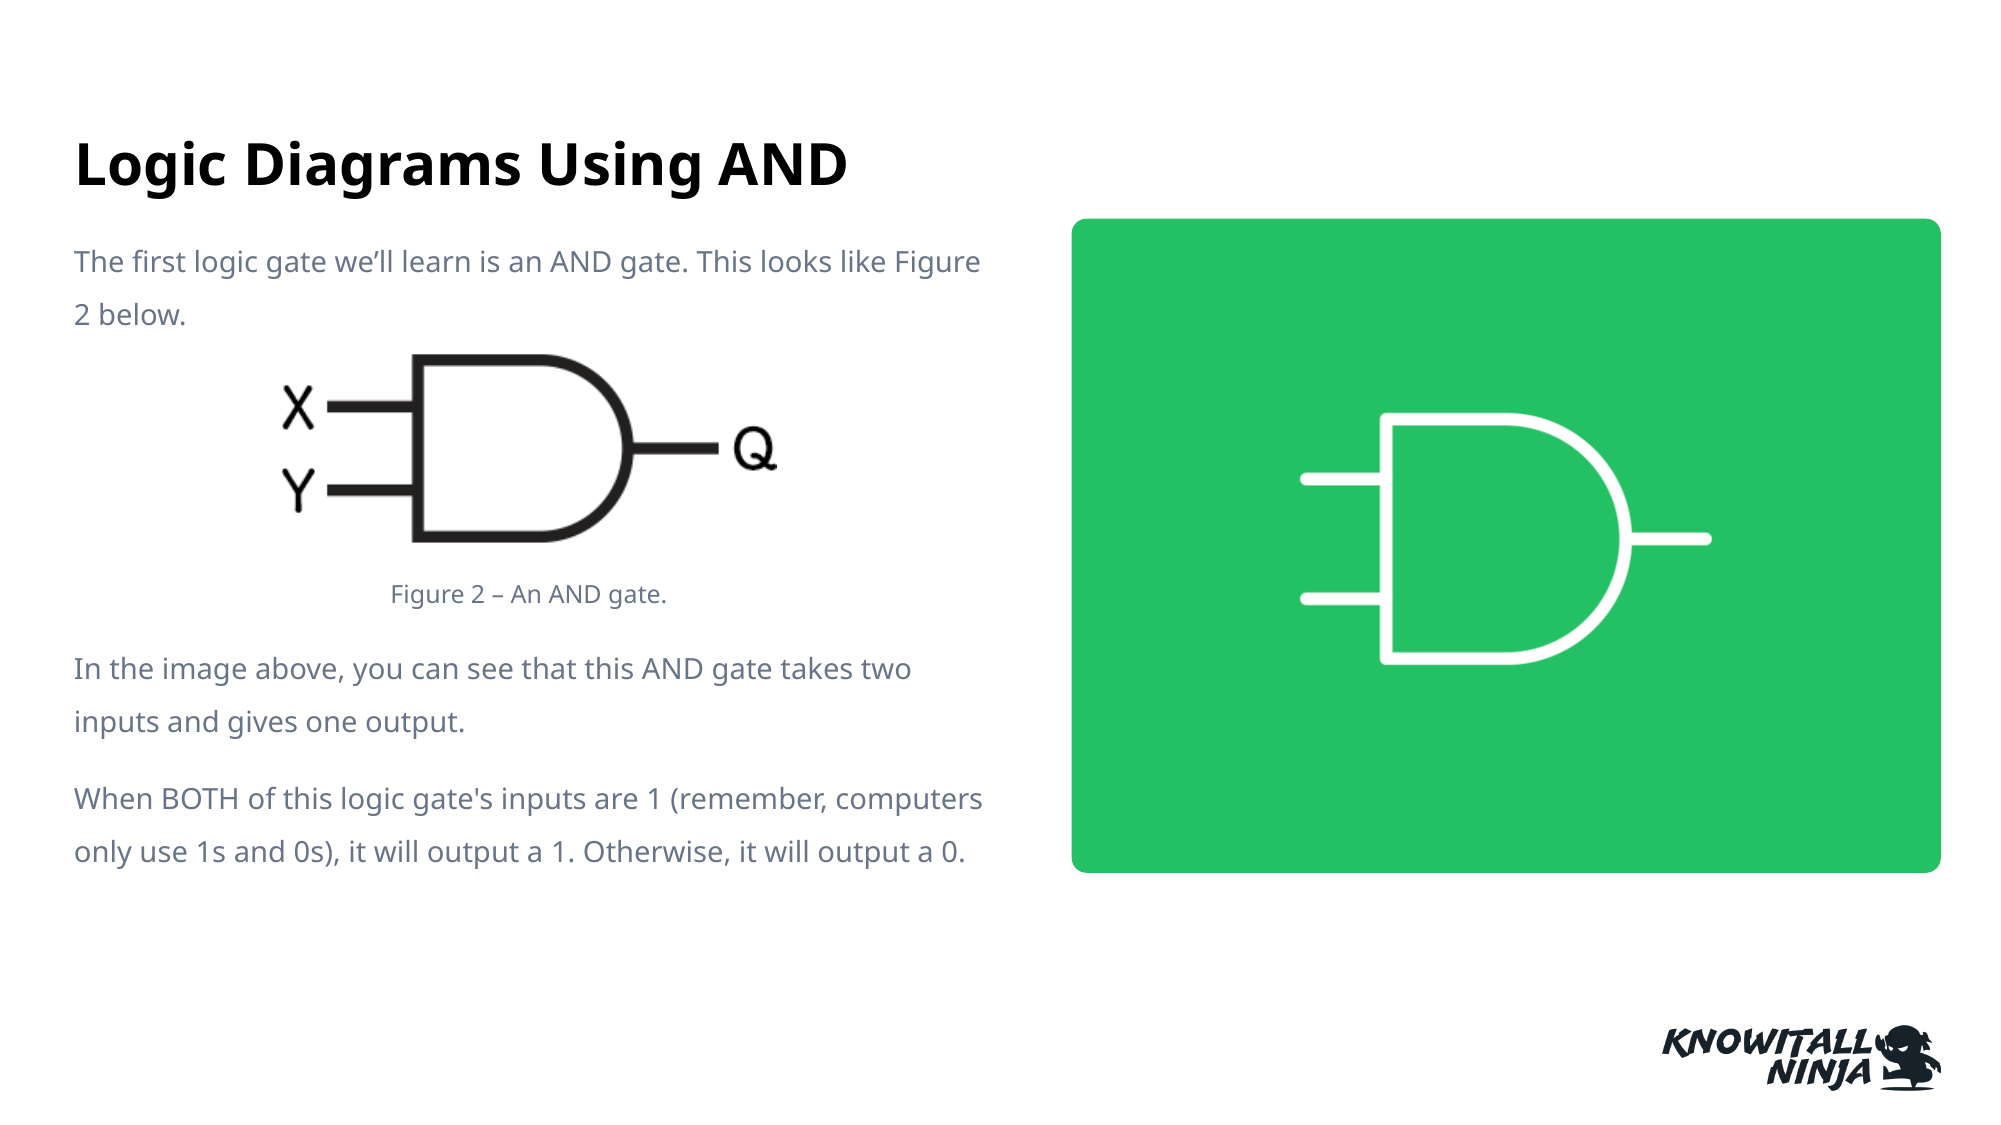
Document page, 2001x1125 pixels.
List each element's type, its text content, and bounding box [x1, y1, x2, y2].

picture [1662, 1025, 1941, 1091]
picture [1071, 218, 1942, 874]
list The first logic gate we’ll learn is an AND gate. This looks like Figure 2 below. Figure 2 – An AND gate. In the image above, you can see that this AND gate takes two inputs and gives one output. When BOTH of this logic gate's inputs are 1 (remember, computers only use 1s and 0s), it will output a 1. Otherwise, it will output a 0. [59, 218, 1000, 1091]
title Logic Diagrams Using AND [59, 117, 1000, 206]
picture [281, 341, 777, 558]
